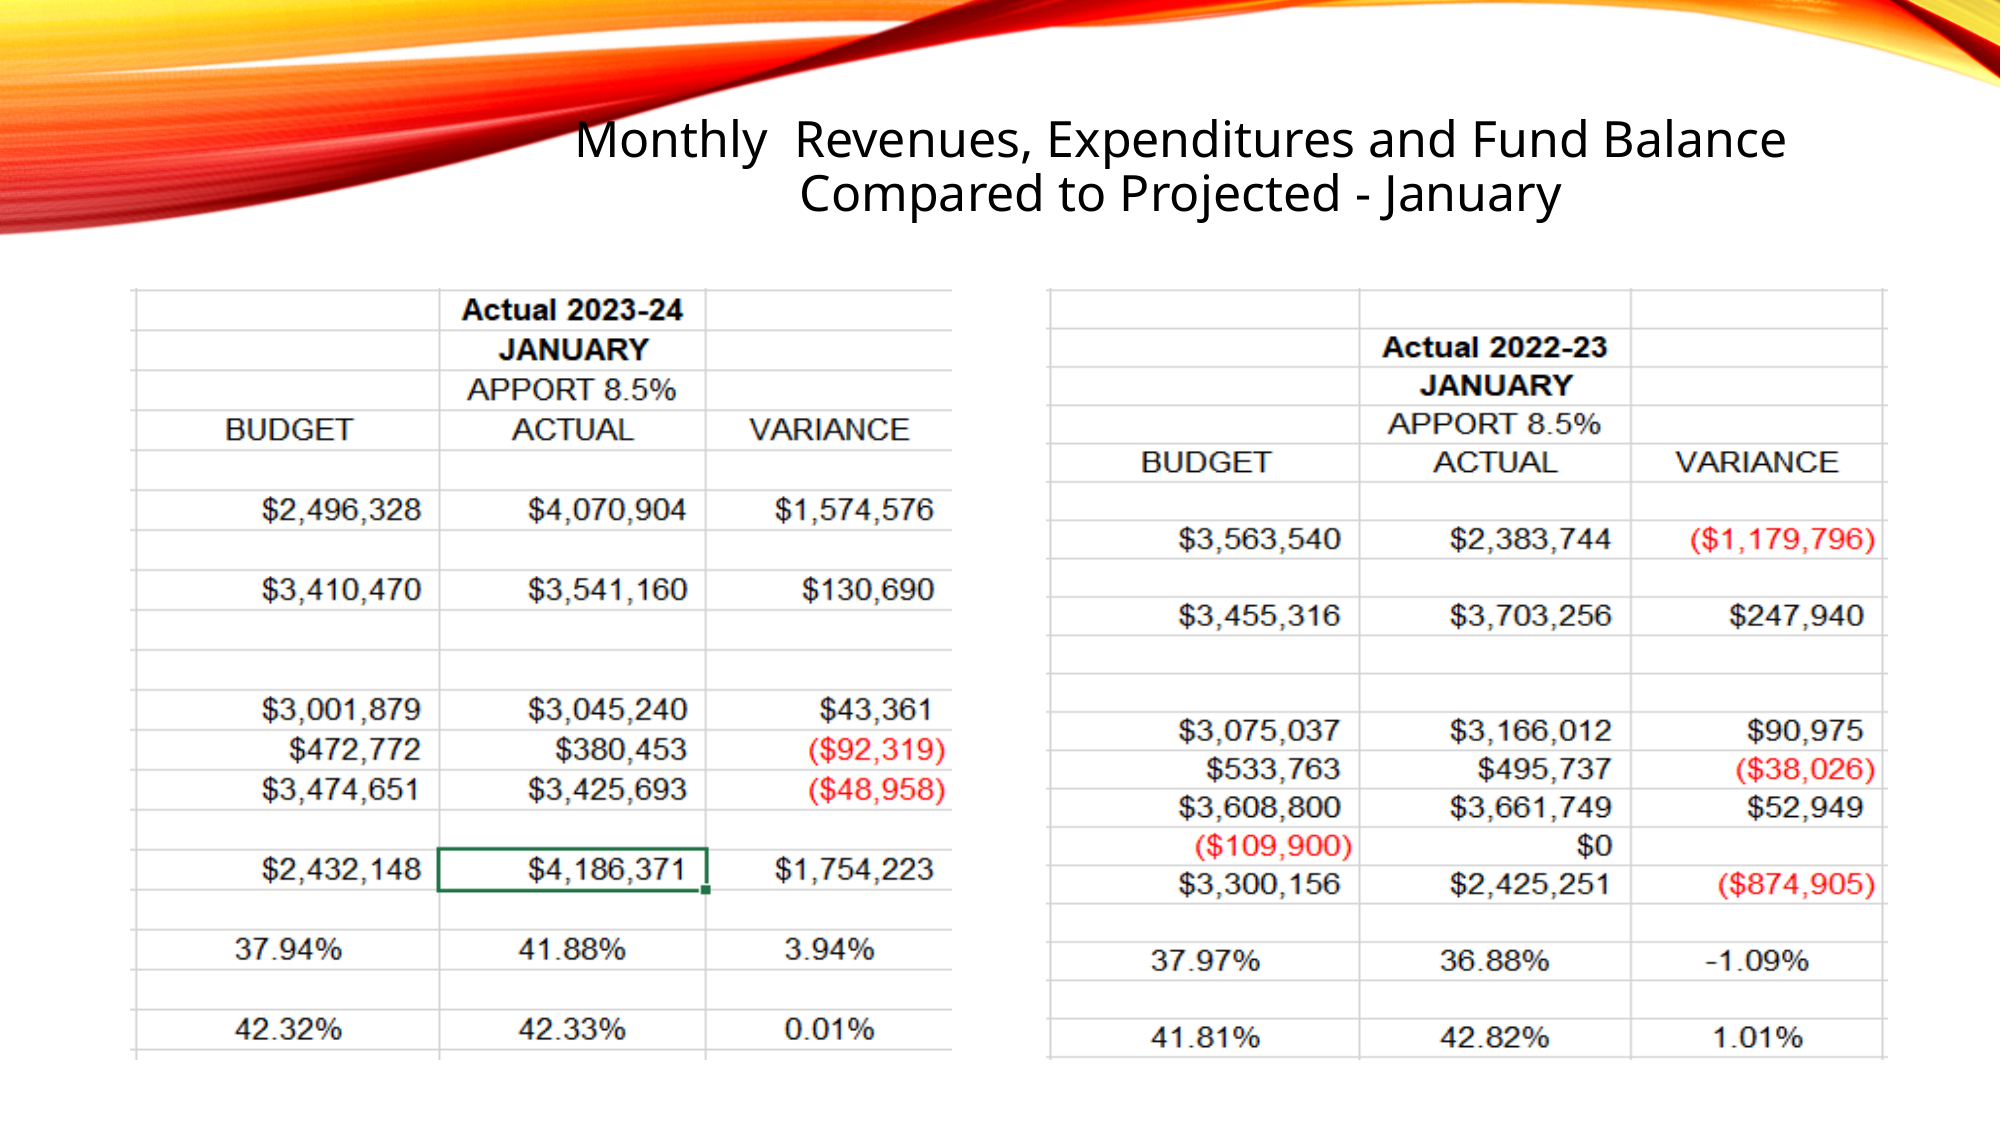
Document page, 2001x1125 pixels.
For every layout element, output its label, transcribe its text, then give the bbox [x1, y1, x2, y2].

picture [130, 288, 952, 1061]
picture [1045, 288, 1888, 1061]
title Monthly Revenues, Expenditures and Fund Balance Compared to Projected - January [474, 73, 1888, 264]
picture [0, 0, 2000, 237]
